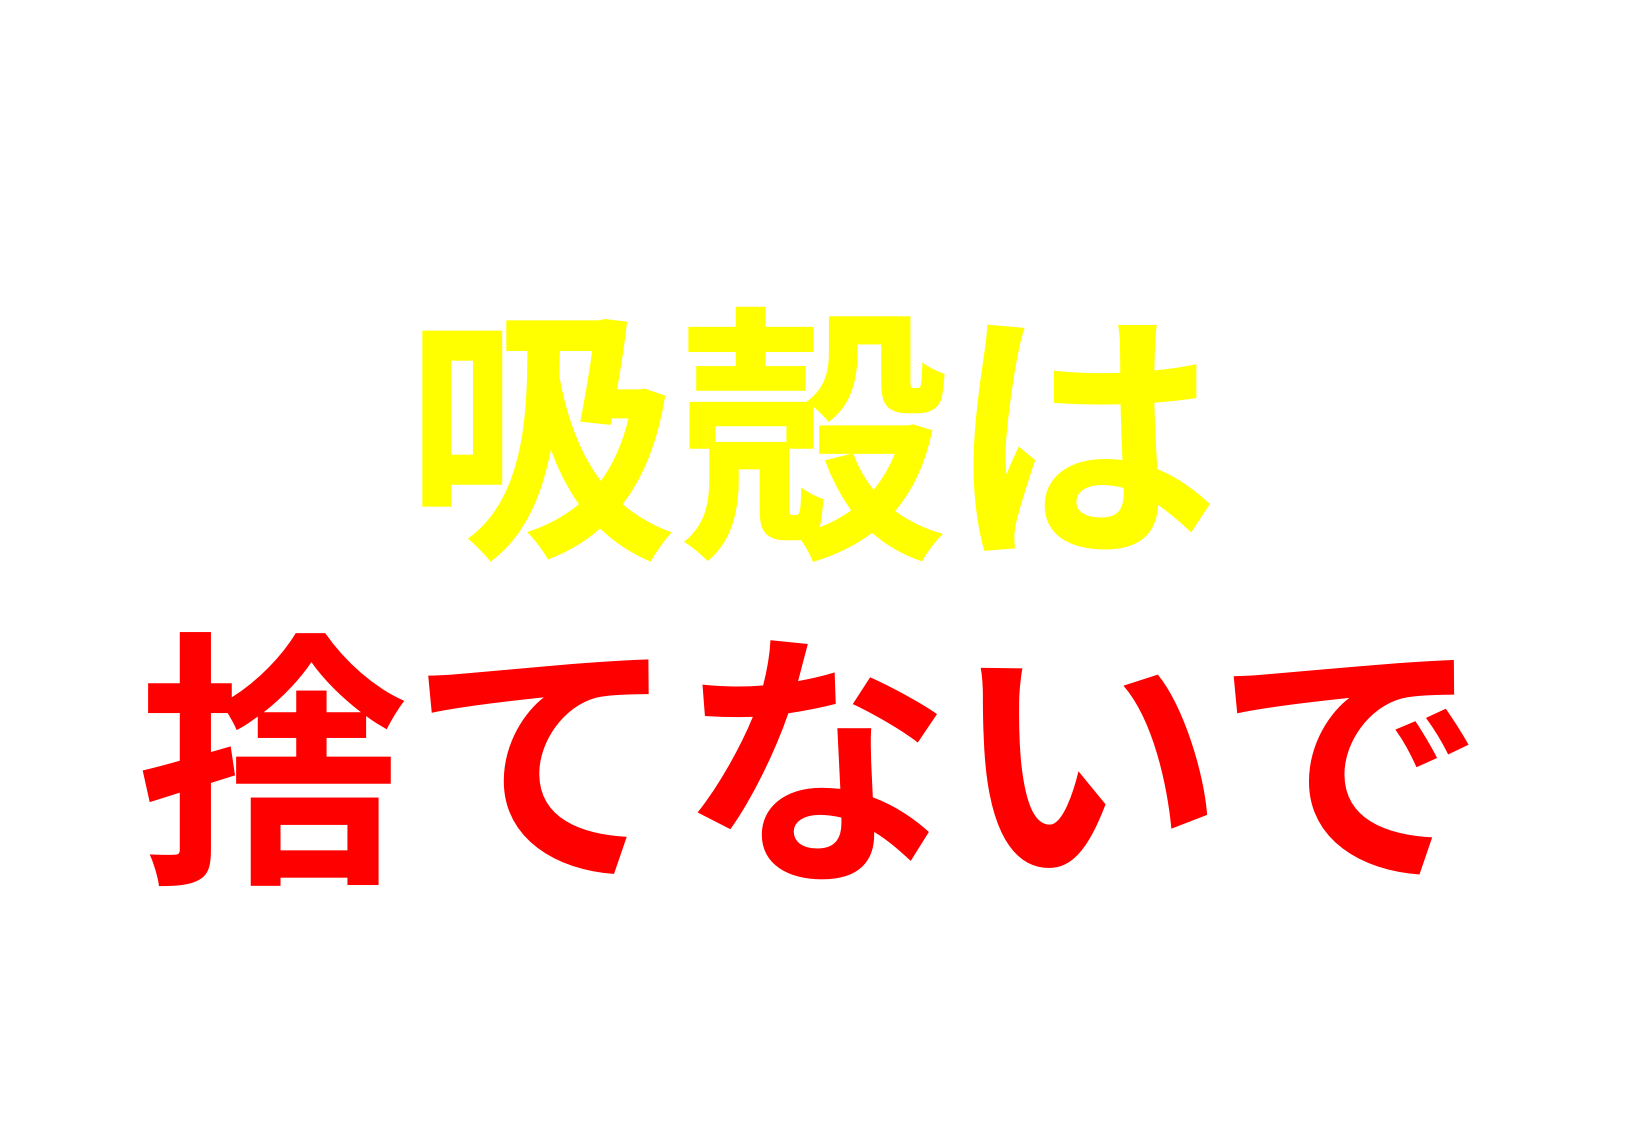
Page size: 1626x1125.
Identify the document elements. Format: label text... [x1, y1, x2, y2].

text_box 吸殻は 捨てないで [0, 259, 1625, 924]
